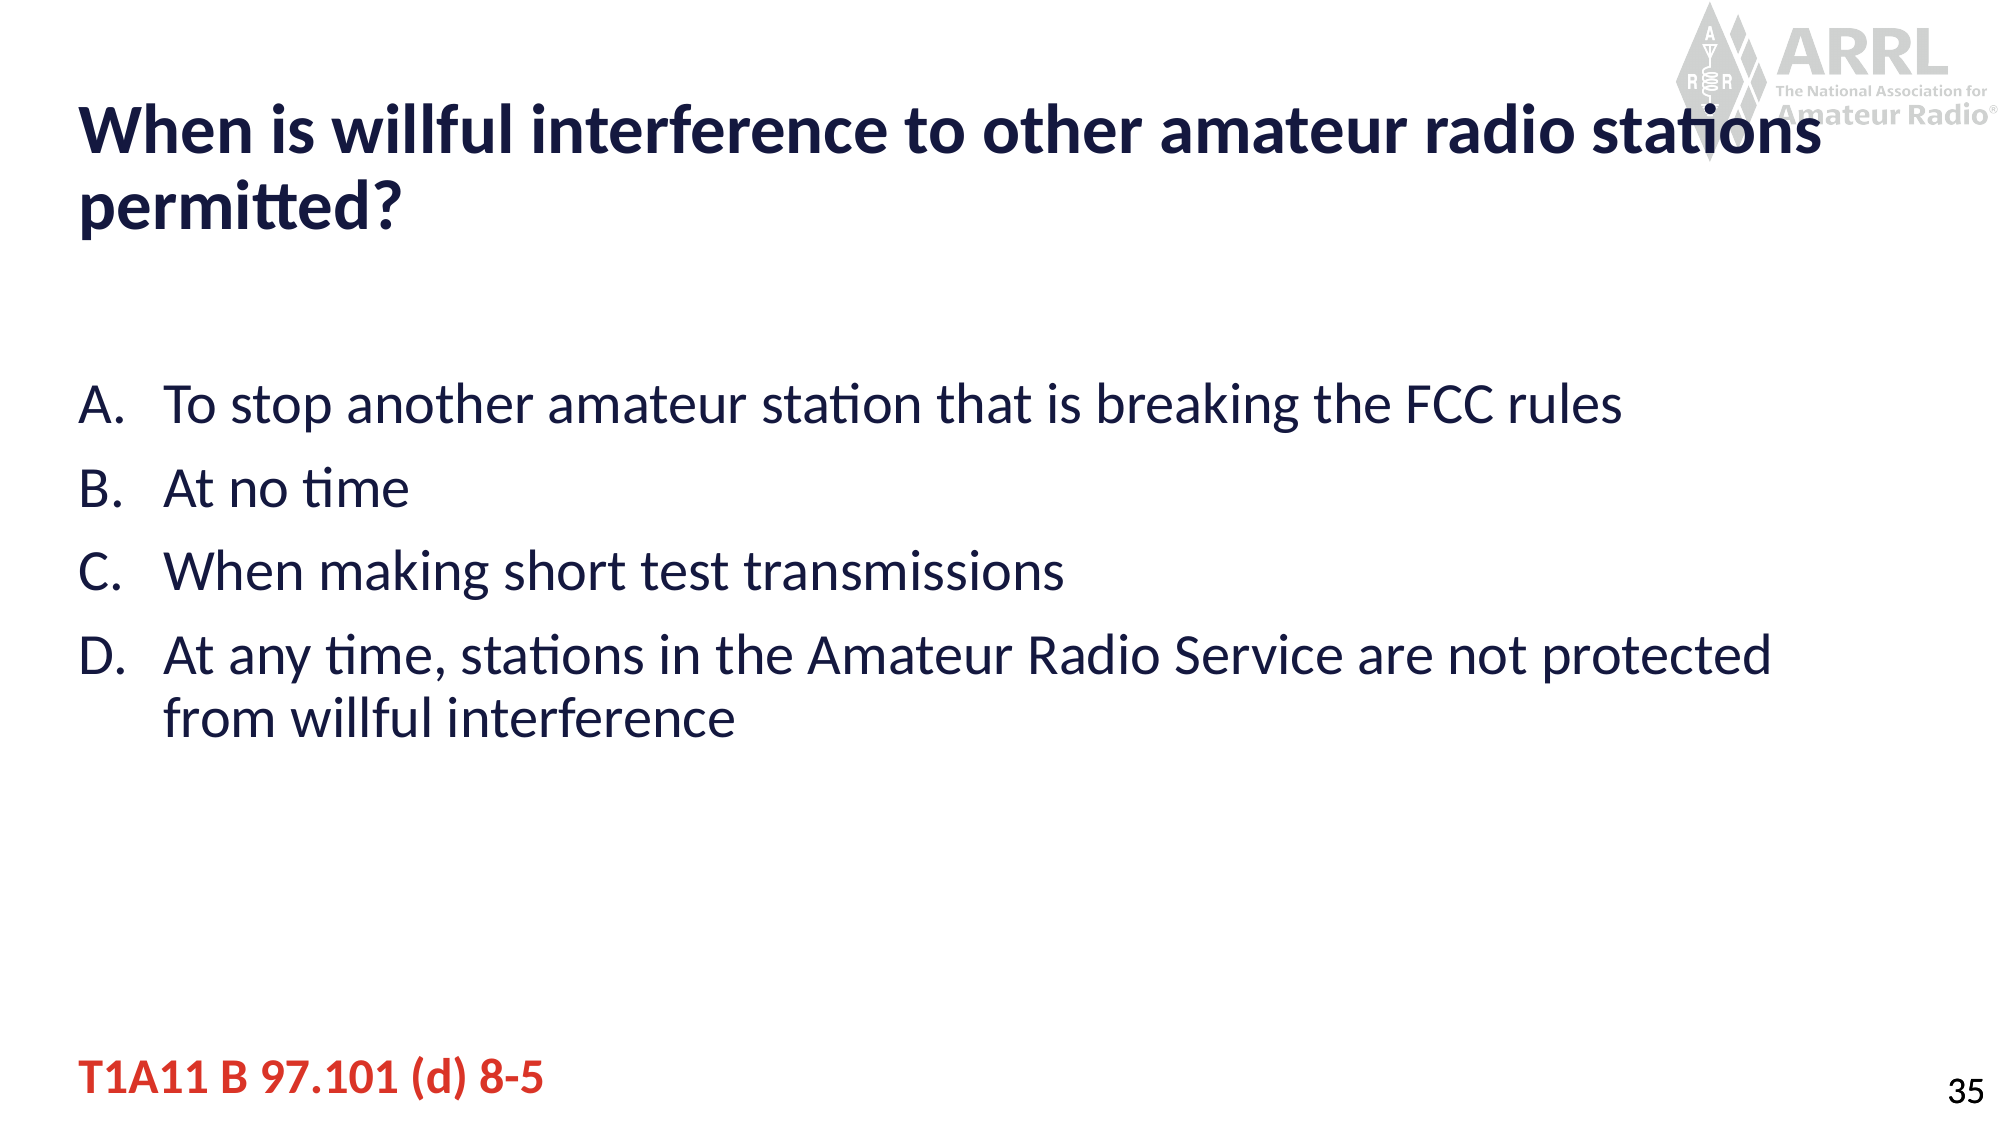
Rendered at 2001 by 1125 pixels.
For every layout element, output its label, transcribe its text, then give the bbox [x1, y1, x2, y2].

list To stop another amateur station that is breaking the FCC rules At no time When making short test transmissions At any time, stations in the Amateur Radio Service are not protected from willful interference [63, 365, 1863, 989]
title When is willful interference to other amateur radio stations permitted? [63, 59, 1863, 278]
text_box T1A11 B 97.101 (d) 8-5 [63, 1036, 921, 1112]
picture [1674, 0, 2000, 164]
